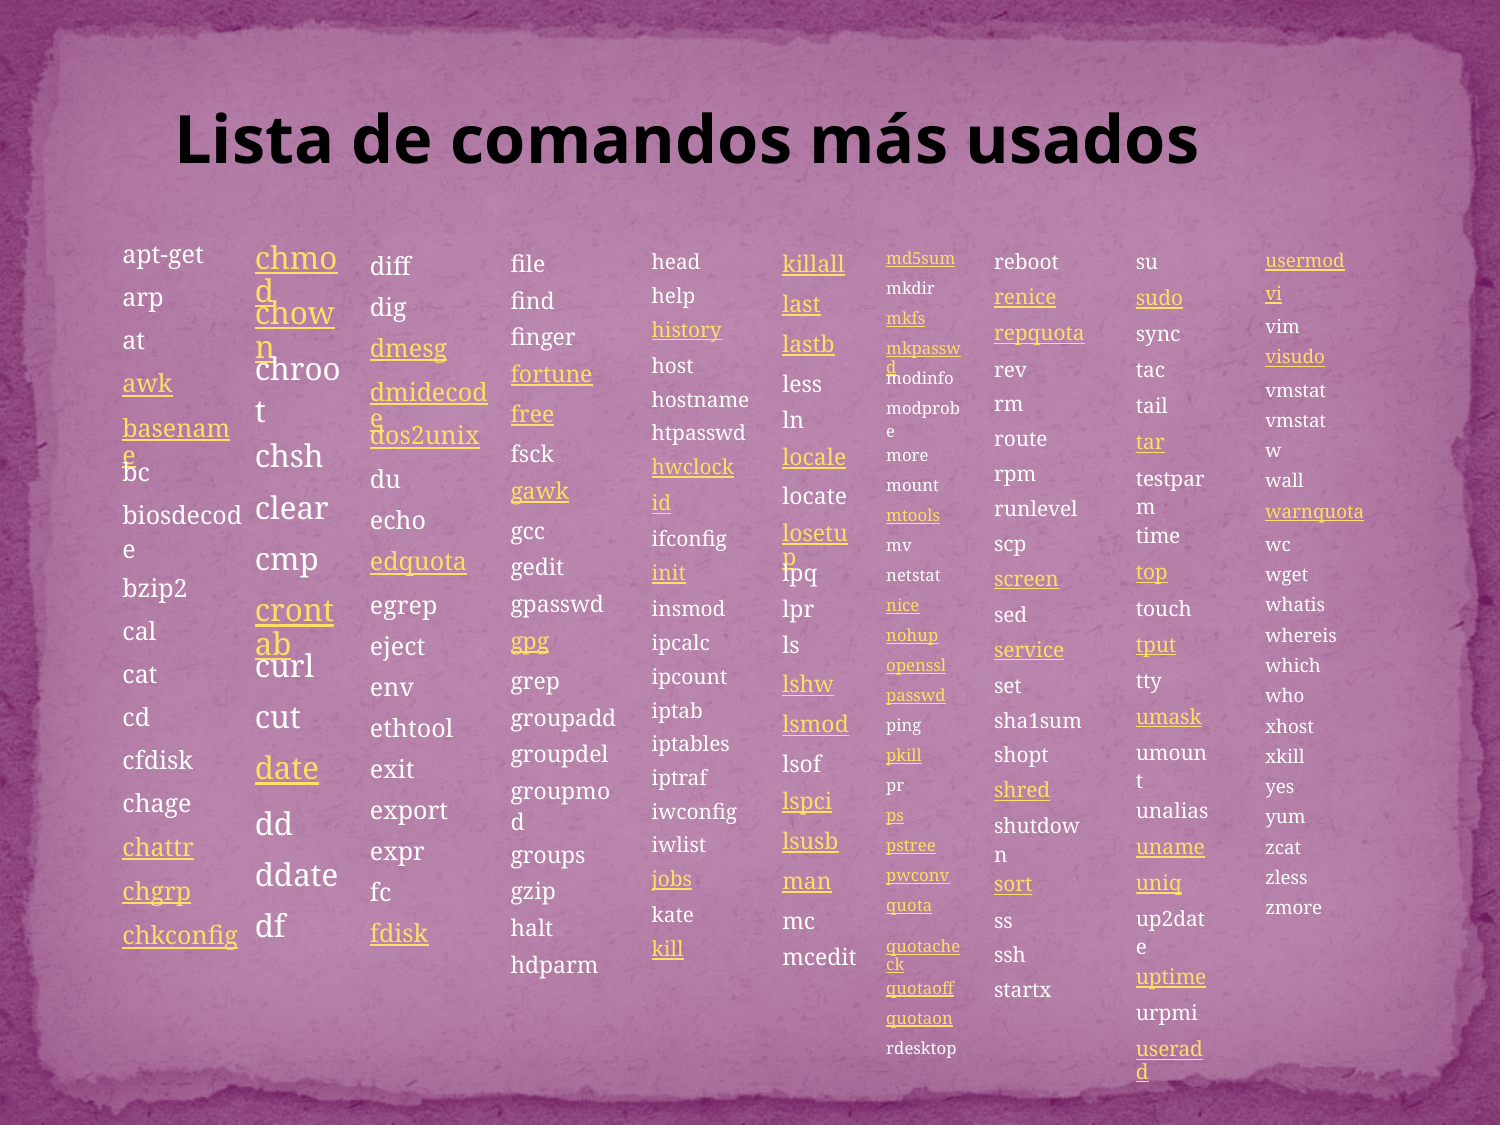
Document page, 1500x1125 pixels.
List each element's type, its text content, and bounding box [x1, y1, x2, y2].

table_cell ss [986, 902, 1093, 937]
table_cell kate [644, 897, 762, 930]
table_cell vmstat [1258, 373, 1376, 404]
table_cell exit [360, 747, 502, 788]
table_cell quotacheck [880, 920, 974, 973]
table_cell cd [112, 695, 242, 738]
table_cell gcc [502, 510, 632, 547]
table_cell losetup [774, 512, 868, 553]
table_cell tar [1128, 424, 1223, 460]
table_cell rpm [986, 455, 1093, 490]
table_cell mcedit [774, 937, 868, 973]
table_cell tput [1128, 626, 1223, 662]
table_cell export [360, 788, 502, 829]
table_cell jobs [644, 860, 762, 897]
table_cell host [644, 347, 762, 381]
table_cell renice [986, 278, 1093, 315]
table_cell time [1128, 518, 1223, 554]
table_cell dmidecode [360, 369, 502, 413]
table_cell mtools [880, 500, 974, 530]
table_cell rdesktop [880, 1033, 974, 1063]
table_cell top [1128, 554, 1223, 590]
table_cell warnquota [1258, 494, 1376, 528]
table_cell egrep [360, 583, 502, 624]
table_cell lpq [774, 553, 868, 589]
table_cell id [644, 485, 762, 521]
table_cell tty [1128, 662, 1223, 698]
table_cell lspci [774, 780, 868, 820]
table_cell chkconfig [112, 913, 254, 957]
table_cell quota [880, 890, 974, 920]
table_cell fortune [502, 354, 632, 394]
table_cell cfdisk [112, 738, 242, 781]
table_cell runlevel [986, 490, 1093, 525]
table_cell cut [242, 689, 360, 740]
table_cell tac [1128, 352, 1223, 388]
table_cell dmesg [360, 326, 502, 369]
table_cell fc [360, 870, 502, 911]
table_cell uname [1128, 828, 1223, 864]
table_cell mkfs [880, 304, 974, 334]
table_cell locate [774, 476, 868, 512]
table_cell gedit [502, 547, 632, 584]
table_cell chattr [112, 824, 242, 868]
table_header diff [360, 244, 502, 285]
table_cell groupdel [502, 734, 632, 770]
table_cell modprobe [880, 394, 974, 440]
table_cell touch [1128, 590, 1223, 626]
table_cell chgrp [112, 868, 242, 913]
table_cell eject [360, 624, 502, 665]
table_cell yes [1258, 770, 1376, 800]
table_cell mkdir [880, 274, 974, 304]
table_cell gzip [502, 871, 632, 908]
table_cell lshw [774, 664, 868, 704]
table_cell insmod [644, 591, 762, 624]
table_cell whatis [1258, 588, 1376, 618]
table_cell basename [112, 405, 242, 450]
table_cell env [360, 665, 502, 706]
table_cell gpasswd [502, 584, 632, 620]
table_cell testparm [1128, 460, 1223, 518]
table_cell fsck [502, 434, 632, 470]
table_cell chage [112, 781, 242, 824]
table_cell cat [112, 652, 242, 695]
table_cell scp [986, 525, 1093, 560]
table_cell iptables [644, 726, 762, 759]
table_cell netstat [880, 560, 974, 590]
table_cell finger [502, 317, 632, 354]
table_cell ln [774, 400, 868, 436]
table_cell init [644, 554, 762, 591]
table_cell lpr [774, 589, 868, 625]
table_cell bc [112, 450, 242, 493]
table_cell sha1sum [986, 702, 1093, 737]
table_header killall [774, 244, 868, 284]
table_cell yum [1258, 800, 1376, 830]
table_cell dd [242, 795, 360, 847]
table_cell groupadd [502, 697, 632, 734]
table_cell edquota [360, 539, 502, 583]
table_cell more [880, 440, 974, 470]
table_cell lastb [774, 324, 868, 364]
table_cell lsof [774, 744, 868, 780]
table_cell service [986, 631, 1093, 667]
table_cell sort [986, 866, 1093, 902]
table_cell uniq [1128, 864, 1223, 901]
table_cell chroot [242, 340, 360, 428]
table_cell repquota [986, 315, 1093, 351]
table_cell less [774, 364, 868, 400]
table_cell ethtool [360, 706, 502, 747]
table_cell htpasswd [644, 415, 762, 448]
table_cell urpmi [1128, 995, 1223, 1031]
table_cell echo [360, 498, 502, 539]
table_cell chown [242, 285, 360, 340]
table_cell last [774, 284, 868, 324]
table_cell mkpasswd [880, 334, 974, 364]
table_header file [502, 244, 632, 280]
table_cell w [1258, 434, 1376, 464]
table_cell set [986, 667, 1093, 702]
table_cell umount [1128, 734, 1223, 792]
table_cell sed [986, 596, 1093, 631]
table_cell mv [880, 530, 974, 560]
table_cell zmore [1258, 891, 1376, 921]
table_cell ping [880, 710, 974, 740]
table_cell gpg [502, 620, 632, 660]
table_header md5sum [880, 244, 974, 274]
table_cell pwconv [880, 860, 974, 890]
table_cell rm [986, 386, 1093, 420]
table_cell crontab [242, 582, 360, 637]
table_header chmod [242, 229, 360, 285]
text_box Lista de comandos más usados [159, 89, 1317, 185]
table_cell quotaoff [880, 973, 974, 1003]
table_cell rev [986, 351, 1093, 386]
table_cell ipcalc [644, 624, 762, 658]
table_cell cmp [242, 531, 360, 582]
table_header apt-get [112, 232, 242, 275]
table_cell openssl [880, 650, 974, 680]
table_cell sync [1128, 316, 1223, 352]
table_cell lsmod [774, 704, 868, 744]
table_cell iptraf [644, 759, 762, 793]
table_cell dos2unix [360, 413, 502, 457]
table_cell zless [1258, 861, 1376, 891]
table_cell which [1258, 649, 1376, 679]
table_cell halt [502, 908, 632, 944]
table_header reboot [986, 244, 1093, 278]
table_cell du [360, 457, 502, 498]
table_cell curl [242, 637, 360, 689]
table_cell ssh [986, 937, 1093, 972]
table_cell biosdecode [112, 493, 242, 566]
table_cell zcat [1258, 830, 1376, 861]
table_cell bzip2 [112, 566, 242, 609]
table_cell iwlist [644, 827, 762, 860]
table_cell tail [1128, 388, 1223, 424]
table_cell vi [1258, 277, 1376, 310]
table_cell man [774, 860, 868, 900]
table_cell ipcount [644, 658, 762, 692]
table_cell hdparm [502, 944, 632, 981]
table_cell free [502, 394, 632, 434]
table_cell groups [502, 834, 632, 871]
table_cell useradd [1128, 1031, 1223, 1067]
table_cell history [644, 311, 762, 347]
table_cell sudo [1128, 280, 1223, 316]
table_cell iptab [644, 692, 762, 726]
table_header su [1128, 244, 1223, 280]
table_cell route [986, 420, 1093, 455]
table_cell shopt [986, 737, 1093, 772]
table_cell vim [1258, 310, 1376, 340]
table_cell mc [774, 900, 868, 937]
table_cell umask [1128, 698, 1223, 734]
table_header head [644, 244, 762, 277]
table_cell modinfo [880, 364, 974, 394]
table_cell shutdown [986, 808, 1093, 866]
table_cell uptime [1128, 958, 1223, 995]
table_cell startx [986, 972, 1093, 1006]
table_cell mount [880, 470, 974, 500]
table_cell nohup [880, 620, 974, 650]
table_cell shred [986, 772, 1093, 808]
table_cell groupmod [502, 770, 632, 834]
table_cell df [242, 898, 360, 949]
table_cell hwclock [644, 448, 762, 485]
table_cell xhost [1258, 709, 1376, 740]
table_cell awk [112, 361, 242, 405]
table_cell vmstat [1258, 404, 1376, 434]
table_cell arp [112, 275, 242, 318]
table_cell pr [880, 770, 974, 800]
table_cell clear [242, 479, 360, 531]
table_cell iwconfig [644, 793, 762, 827]
table_cell dig [360, 285, 502, 326]
table_cell find [502, 280, 632, 317]
table_cell lsusb [774, 820, 868, 860]
table_cell locale [774, 436, 868, 476]
table_cell cal [112, 609, 242, 652]
table_cell xkill [1258, 740, 1376, 770]
table_header usermod [1258, 244, 1376, 277]
table_cell passwd [880, 680, 974, 710]
table_cell fdisk [360, 911, 502, 955]
table_cell quotaon [880, 1003, 974, 1033]
table_cell visudo [1258, 340, 1376, 373]
table_cell wall [1258, 464, 1376, 494]
table_cell who [1258, 679, 1376, 709]
table_cell up2date [1128, 901, 1223, 958]
table_cell gawk [502, 470, 632, 510]
table_cell ls [774, 625, 868, 664]
table_cell unalias [1128, 792, 1223, 828]
table_cell expr [360, 829, 502, 870]
table_cell hostname [644, 381, 762, 415]
table_cell ifconfig [644, 521, 762, 554]
table_cell whereis [1258, 618, 1376, 649]
table_cell wc [1258, 528, 1376, 558]
table_cell ps [880, 800, 974, 830]
table_cell ddate [242, 847, 360, 898]
table_cell at [112, 318, 242, 361]
table_cell grep [502, 660, 632, 697]
table_cell pstree [880, 830, 974, 860]
table_cell help [644, 277, 762, 311]
table_cell chsh [242, 428, 360, 479]
table_cell date [242, 740, 360, 795]
table_cell wget [1258, 558, 1376, 588]
table_cell screen [986, 560, 1093, 596]
table_cell pkill [880, 740, 974, 770]
table_cell kill [644, 930, 762, 967]
table_cell nice [880, 590, 974, 620]
